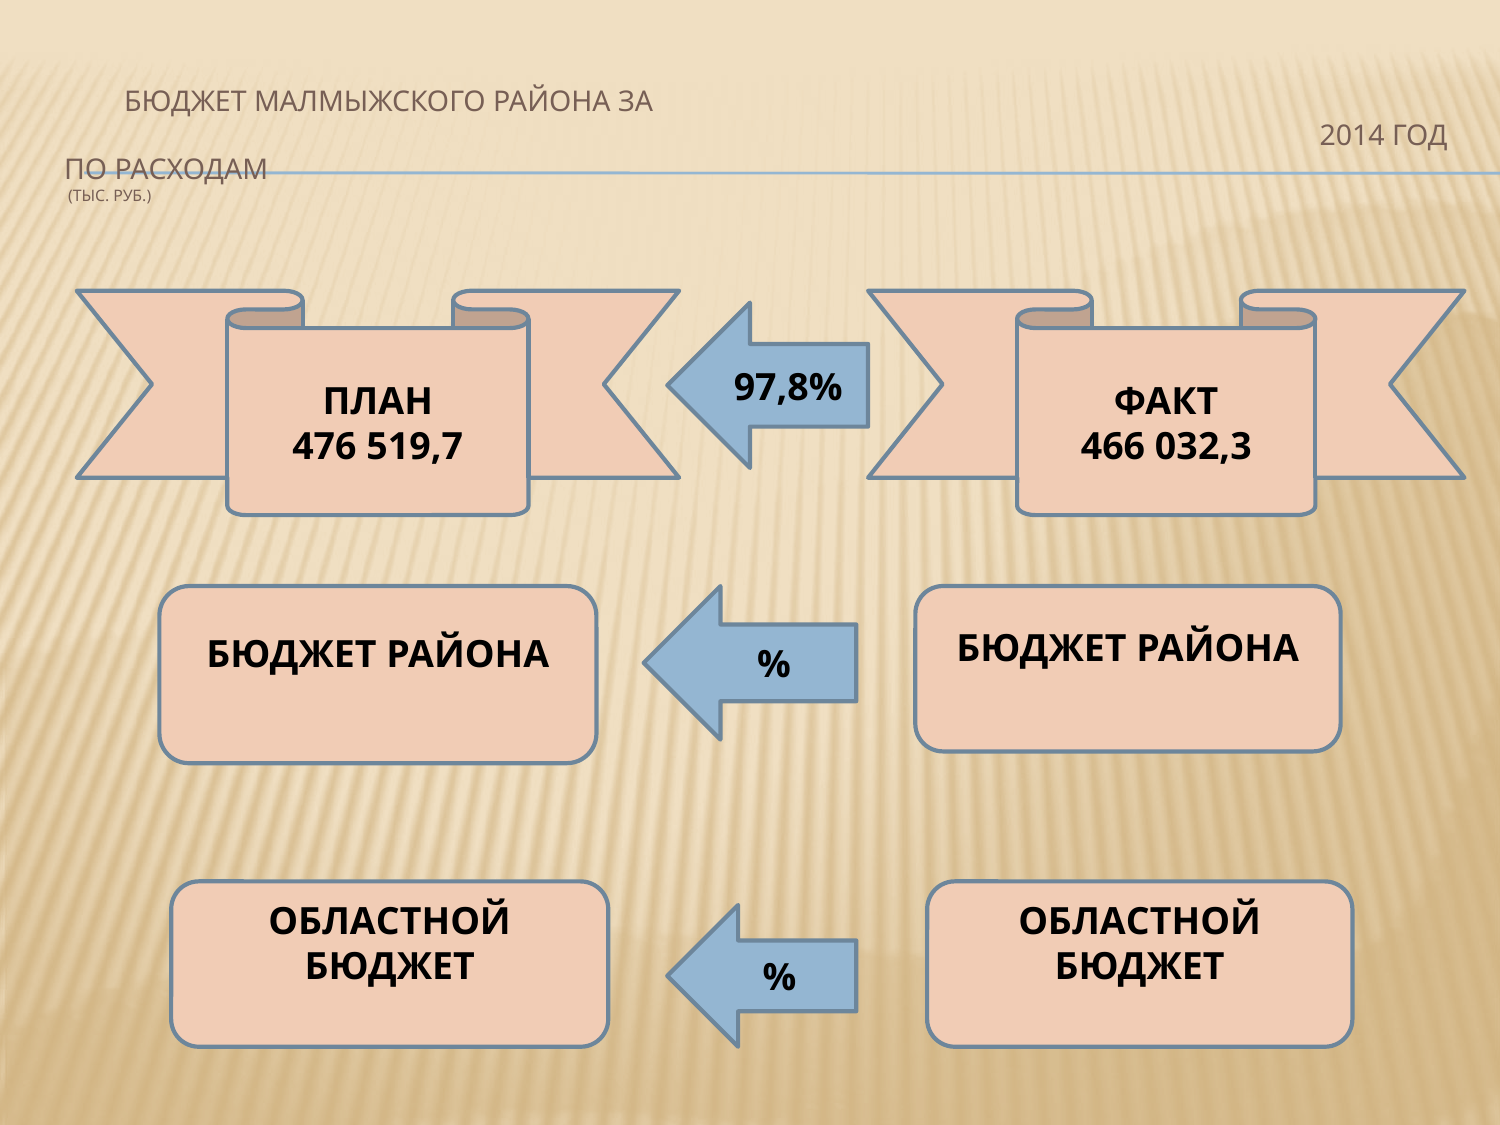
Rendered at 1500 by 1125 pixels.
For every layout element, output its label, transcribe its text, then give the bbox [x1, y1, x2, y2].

text_box ФАКТ 466 032,3 [866, 288, 1467, 518]
text_box БЮДЖЕТ РАЙОНА [157, 583, 599, 766]
text_box ОБЛАСТНОЙ БЮДЖЕТ [169, 879, 611, 1049]
text_box 97,8% [665, 300, 871, 470]
text_box % [665, 903, 859, 1049]
title Бюджет малмыжского района за 2014 год по расходам (тыс. руб.) [49, 75, 1475, 213]
text_box % [641, 584, 859, 742]
text_box ОБЛАСТНОЙ БЮДЖЕТ [925, 879, 1355, 1049]
text_box БЮДЖЕТ РАЙОНА [913, 583, 1343, 754]
text_box ПЛАН 476 519,7 [74, 288, 682, 518]
